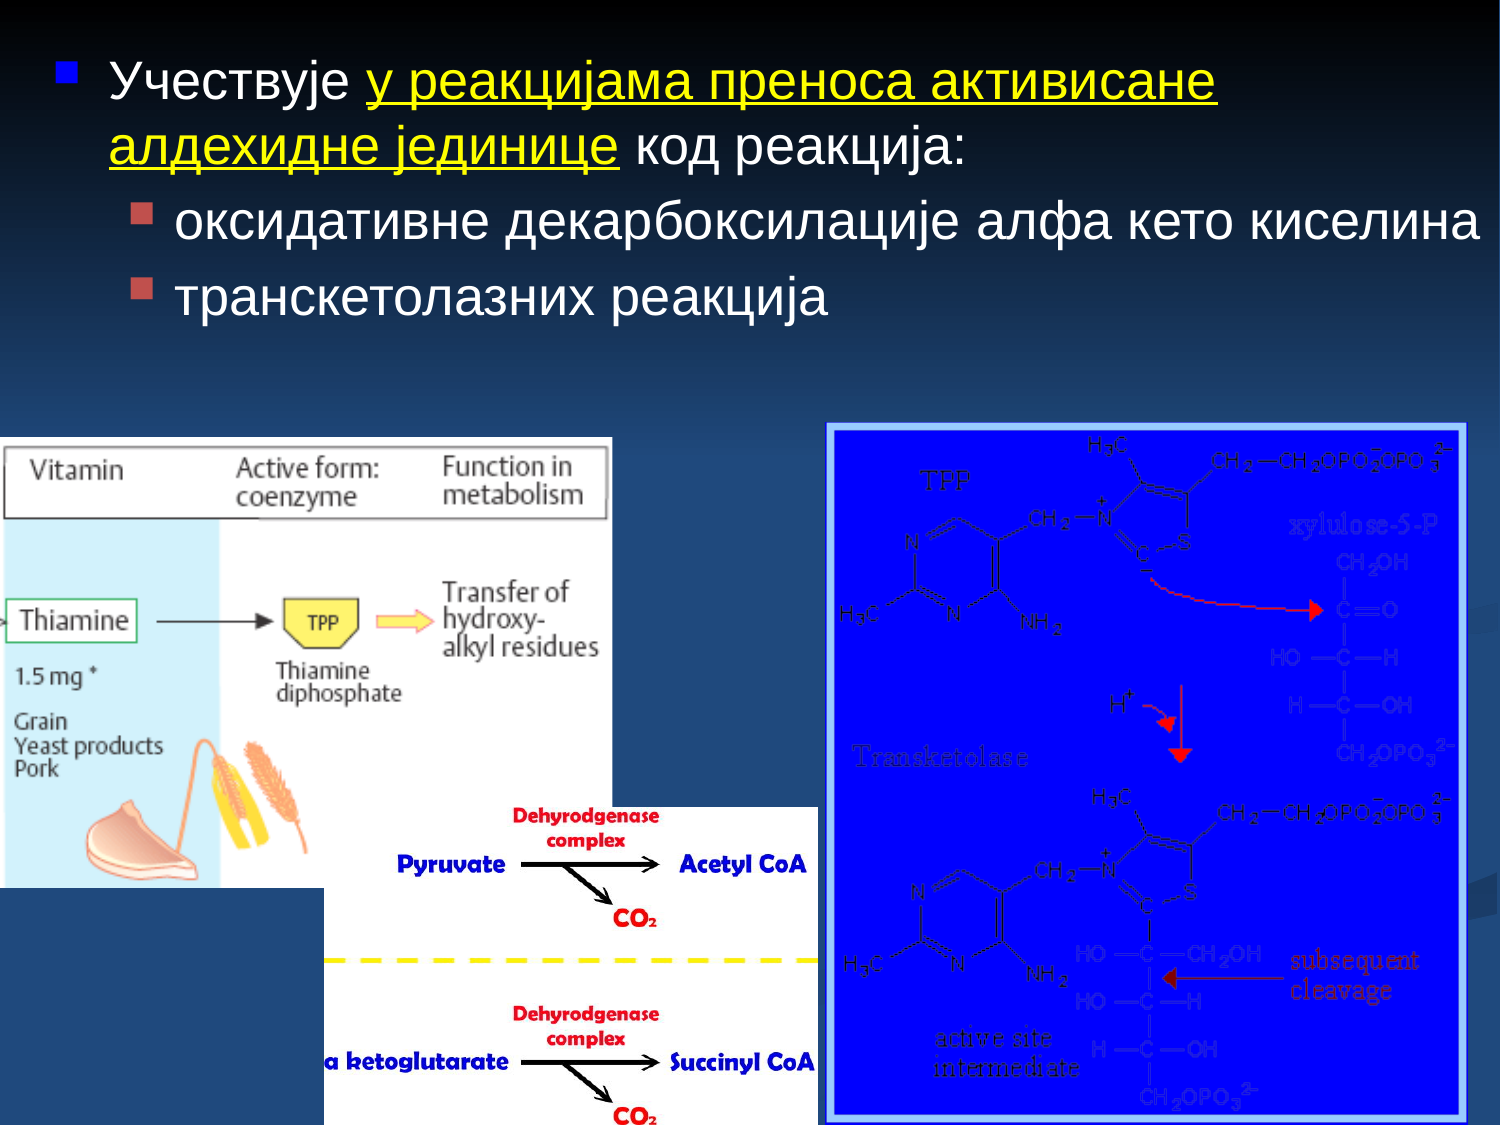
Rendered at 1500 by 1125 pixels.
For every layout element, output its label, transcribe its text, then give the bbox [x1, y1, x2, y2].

list Учествује у реакцијама преноса активисане алдехидне јединице код реакција: оксидативне декарбоксилације алфа кето киселина транскетолазних реакција [37, 37, 1500, 413]
picture [824, 421, 1469, 1125]
picture [0, 437, 818, 1125]
